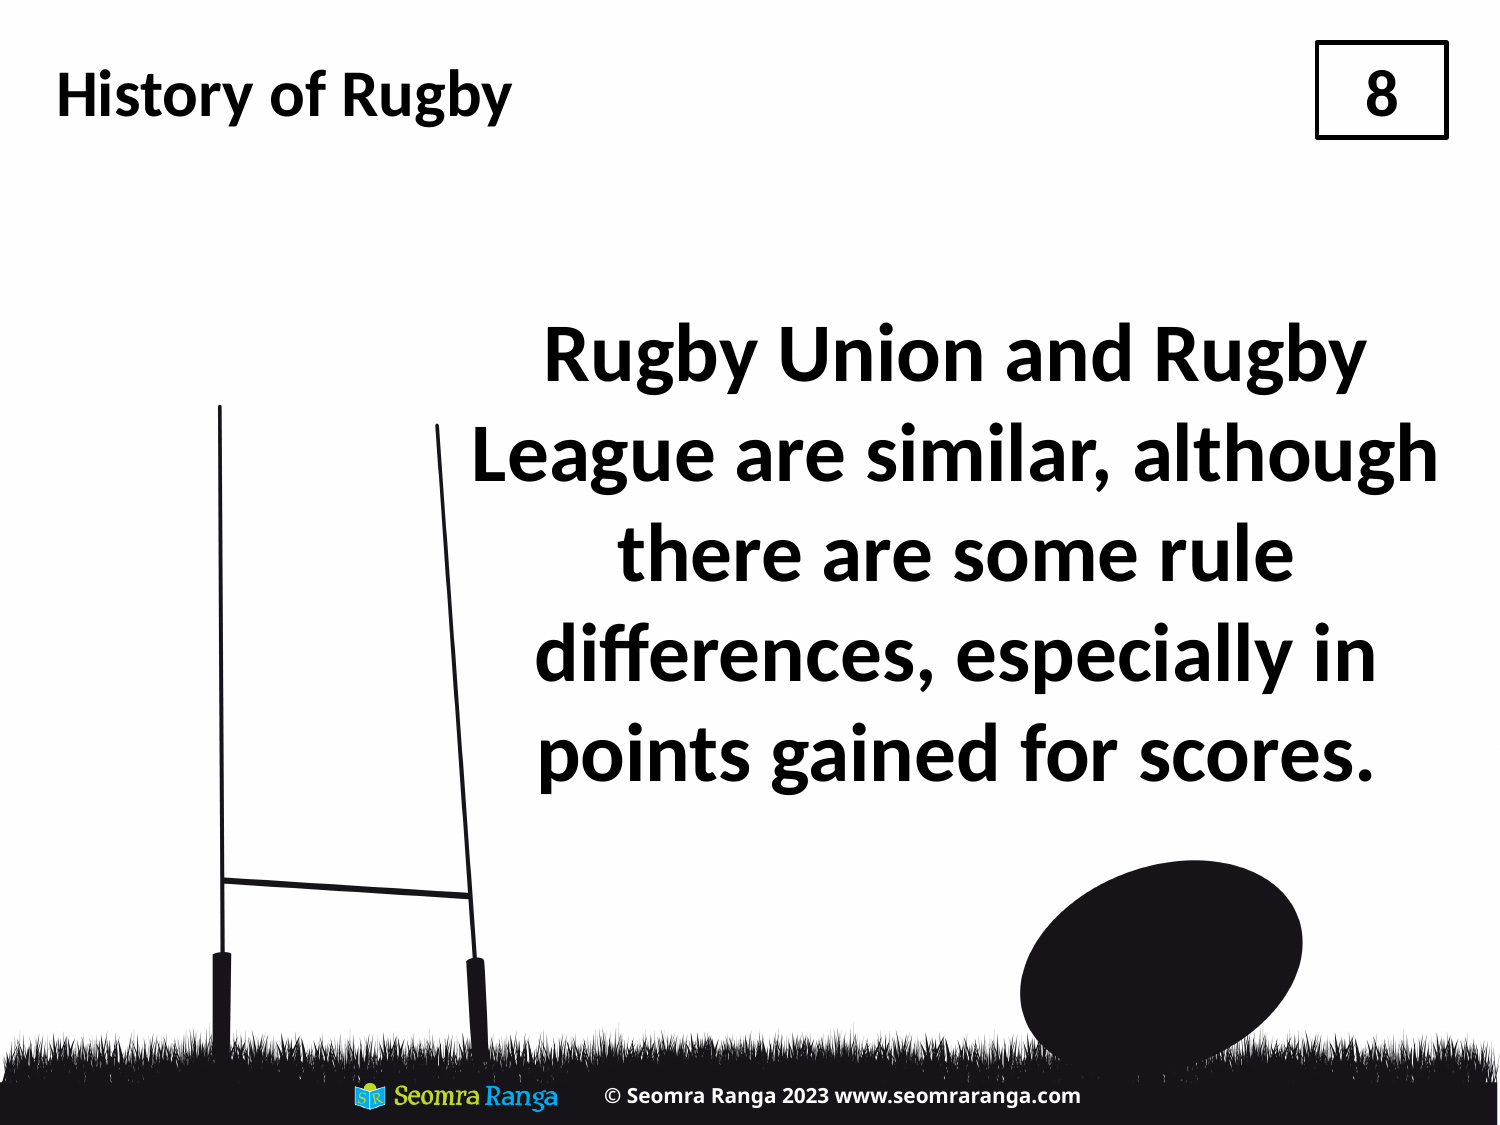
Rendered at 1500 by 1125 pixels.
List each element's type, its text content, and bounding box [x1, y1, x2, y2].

text_box History of Rugby [41, 42, 538, 138]
text_box © Seomra Ranga 2023 www.seomraranga.com [570, 1074, 1121, 1115]
text_box Rugby Union and Rugby League are similar, although there are some rule differences, especially in points gained for scores. [430, 290, 1483, 806]
text_box 8 [1316, 42, 1447, 138]
picture [0, 0, 1500, 1125]
